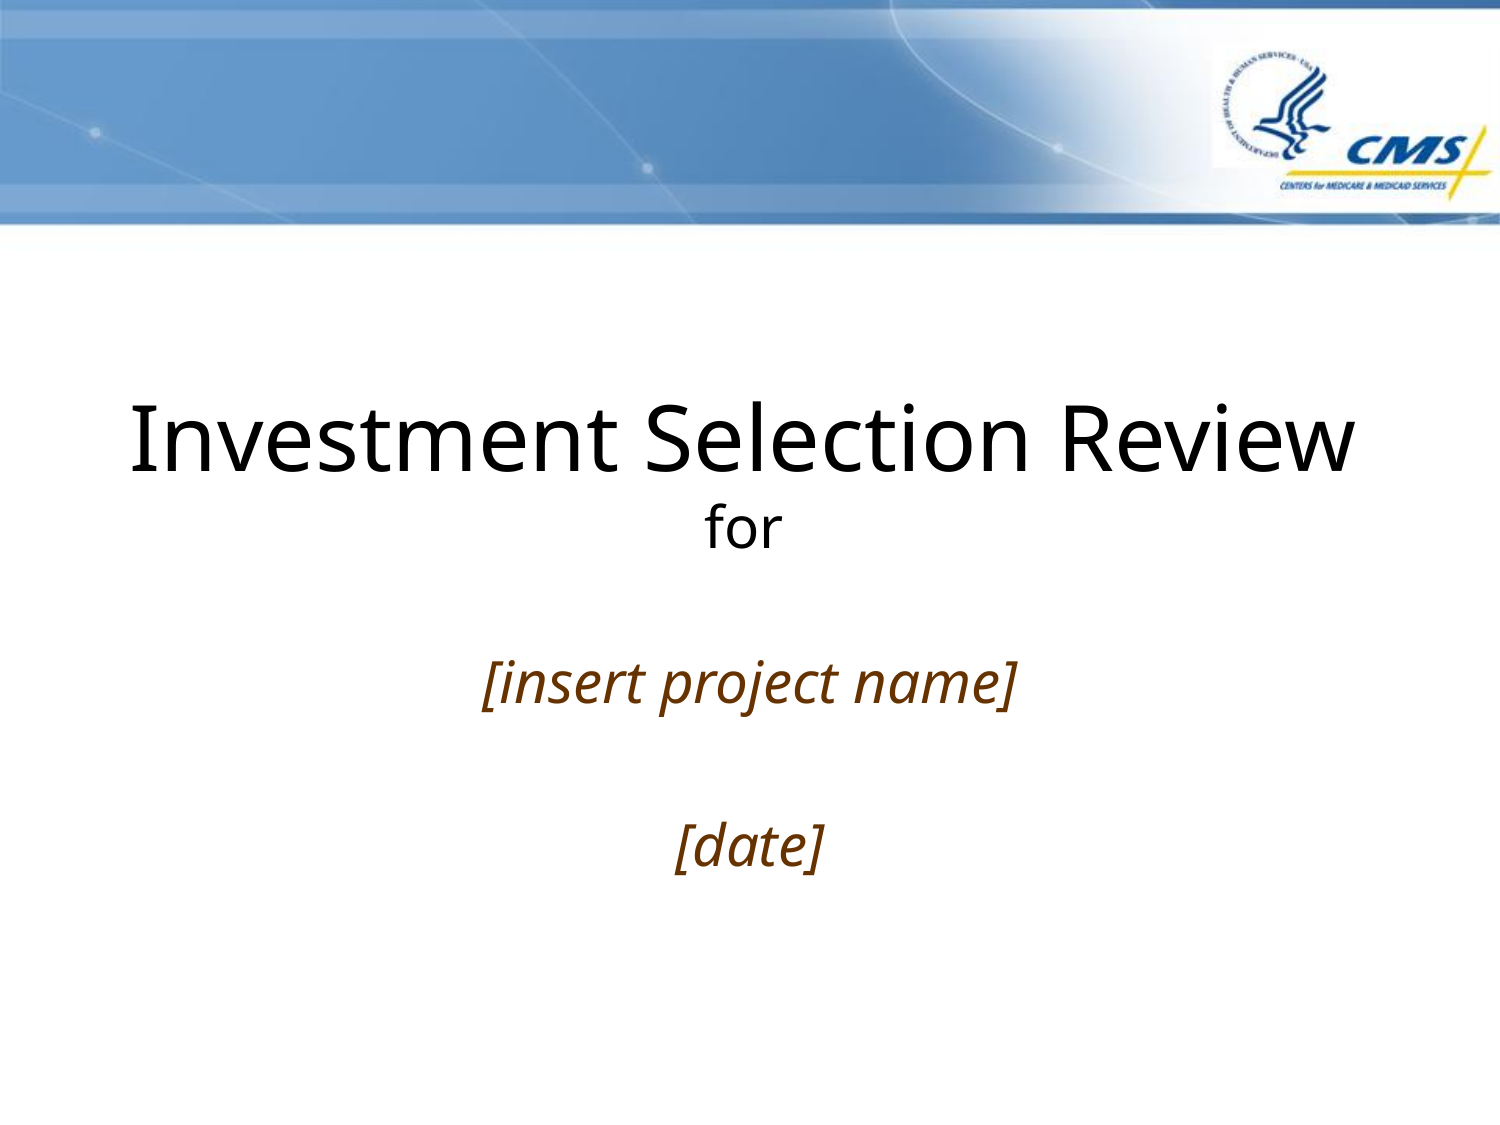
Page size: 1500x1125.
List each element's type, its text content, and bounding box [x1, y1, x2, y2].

subtitle [insert project name] [date] [224, 637, 1276, 926]
title Investment Selection Review for [99, 349, 1388, 591]
picture [0, 0, 1500, 1125]
